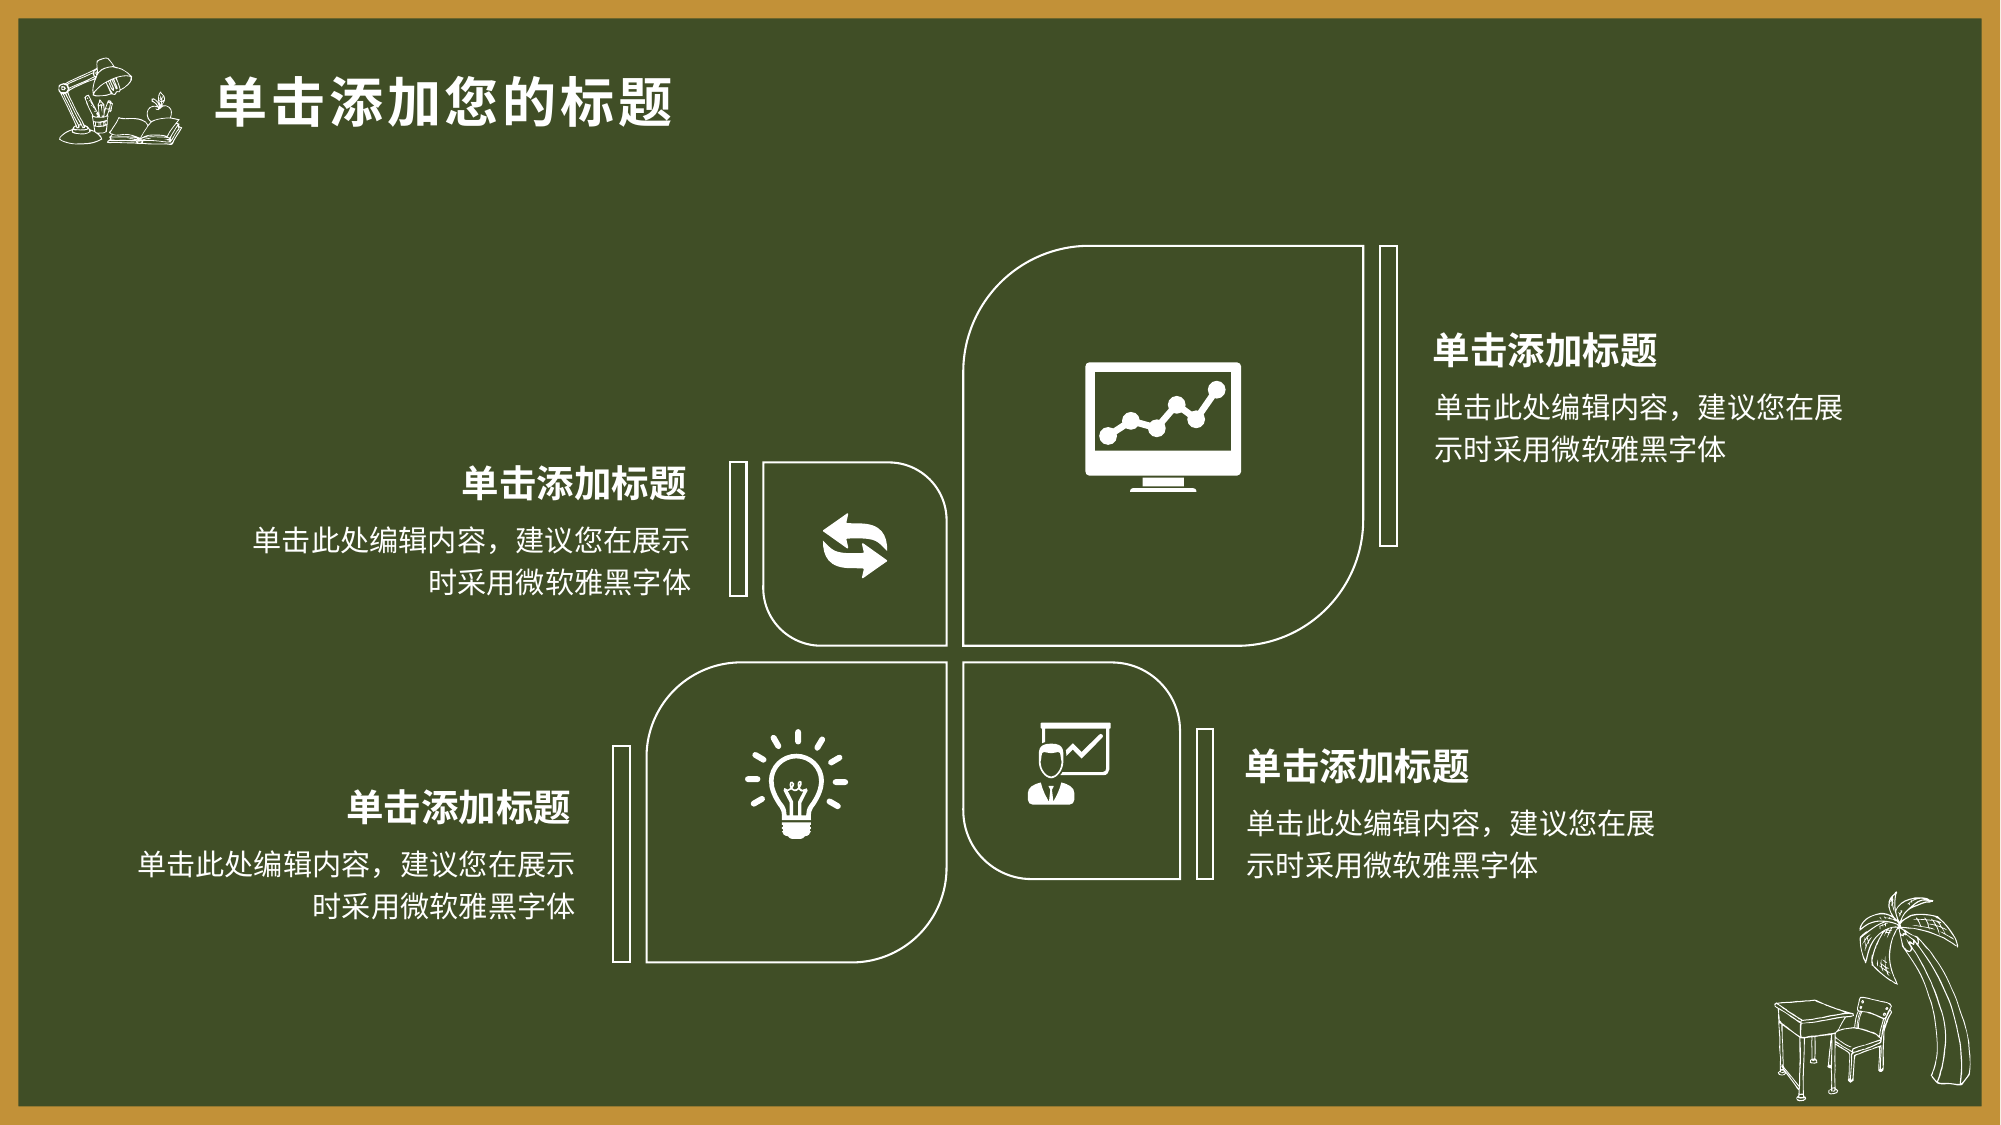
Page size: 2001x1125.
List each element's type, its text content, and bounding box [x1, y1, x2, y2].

text_box 单击此处编辑内容，建议您在展示时采用微软雅黑字体 [1434, 382, 1864, 466]
text_box [762, 461, 948, 647]
text_box [612, 745, 631, 963]
text_box [826, 798, 841, 810]
text_box [1142, 477, 1184, 487]
text_box [1187, 415, 1206, 429]
text_box 单击此处编辑内容，建议您在展示时采用微软雅黑字体 [251, 515, 692, 599]
text_box 单击添加您的标题 [198, 60, 772, 141]
text_box [1038, 722, 1111, 779]
text_box [729, 461, 748, 597]
text_box [645, 661, 948, 964]
text_box 单击此处编辑内容，建议您在展示时采用微软雅黑字体 [1246, 798, 1676, 881]
text_box [814, 736, 826, 751]
text_box [828, 754, 843, 766]
text_box [770, 735, 782, 750]
text_box [1027, 782, 1075, 805]
text_box [1379, 245, 1398, 547]
text_box [1196, 728, 1214, 880]
text_box [822, 513, 888, 551]
text_box [1085, 362, 1242, 476]
text_box [1130, 488, 1197, 492]
text_box 单击添加标题 [424, 452, 702, 513]
text_box [1127, 425, 1137, 430]
text_box [822, 540, 888, 579]
text_box [745, 776, 761, 783]
text_box [1105, 386, 1220, 440]
text_box [750, 796, 765, 807]
text_box [962, 661, 1182, 881]
text_box [1099, 427, 1118, 445]
text_box [781, 822, 811, 839]
text_box 单击添加标题 [1418, 319, 1695, 380]
text_box [795, 729, 802, 745]
text_box [1207, 380, 1226, 399]
text_box [768, 753, 824, 821]
text_box 单击添加标题 [309, 776, 587, 836]
text_box [1121, 411, 1140, 422]
text_box [832, 779, 849, 786]
text_box [752, 752, 767, 763]
text_box 单击此处编辑内容，建议您在展示时采用微软雅黑字体 [136, 839, 576, 922]
text_box 单击添加标题 [1230, 735, 1507, 796]
text_box [1148, 425, 1166, 438]
text_box [1167, 395, 1186, 408]
text_box [962, 244, 1365, 647]
